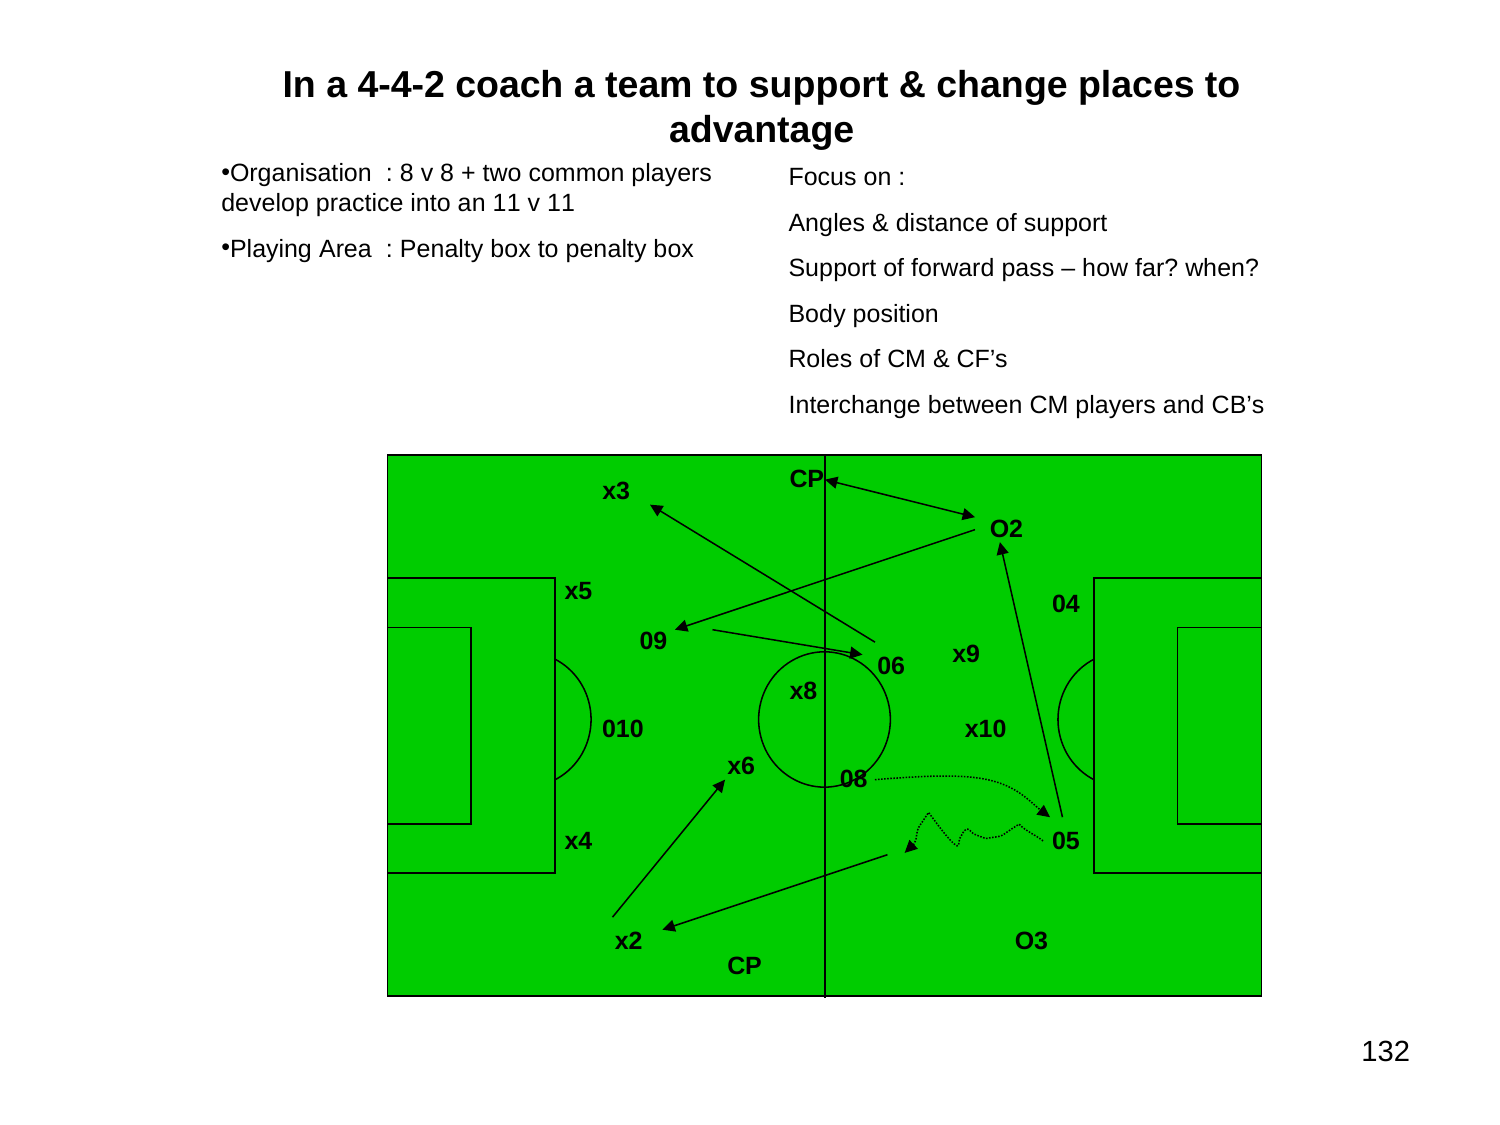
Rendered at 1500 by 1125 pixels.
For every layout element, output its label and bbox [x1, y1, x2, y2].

text_box [1074, 1024, 1425, 1103]
text_box [206, 0, 1388, 999]
